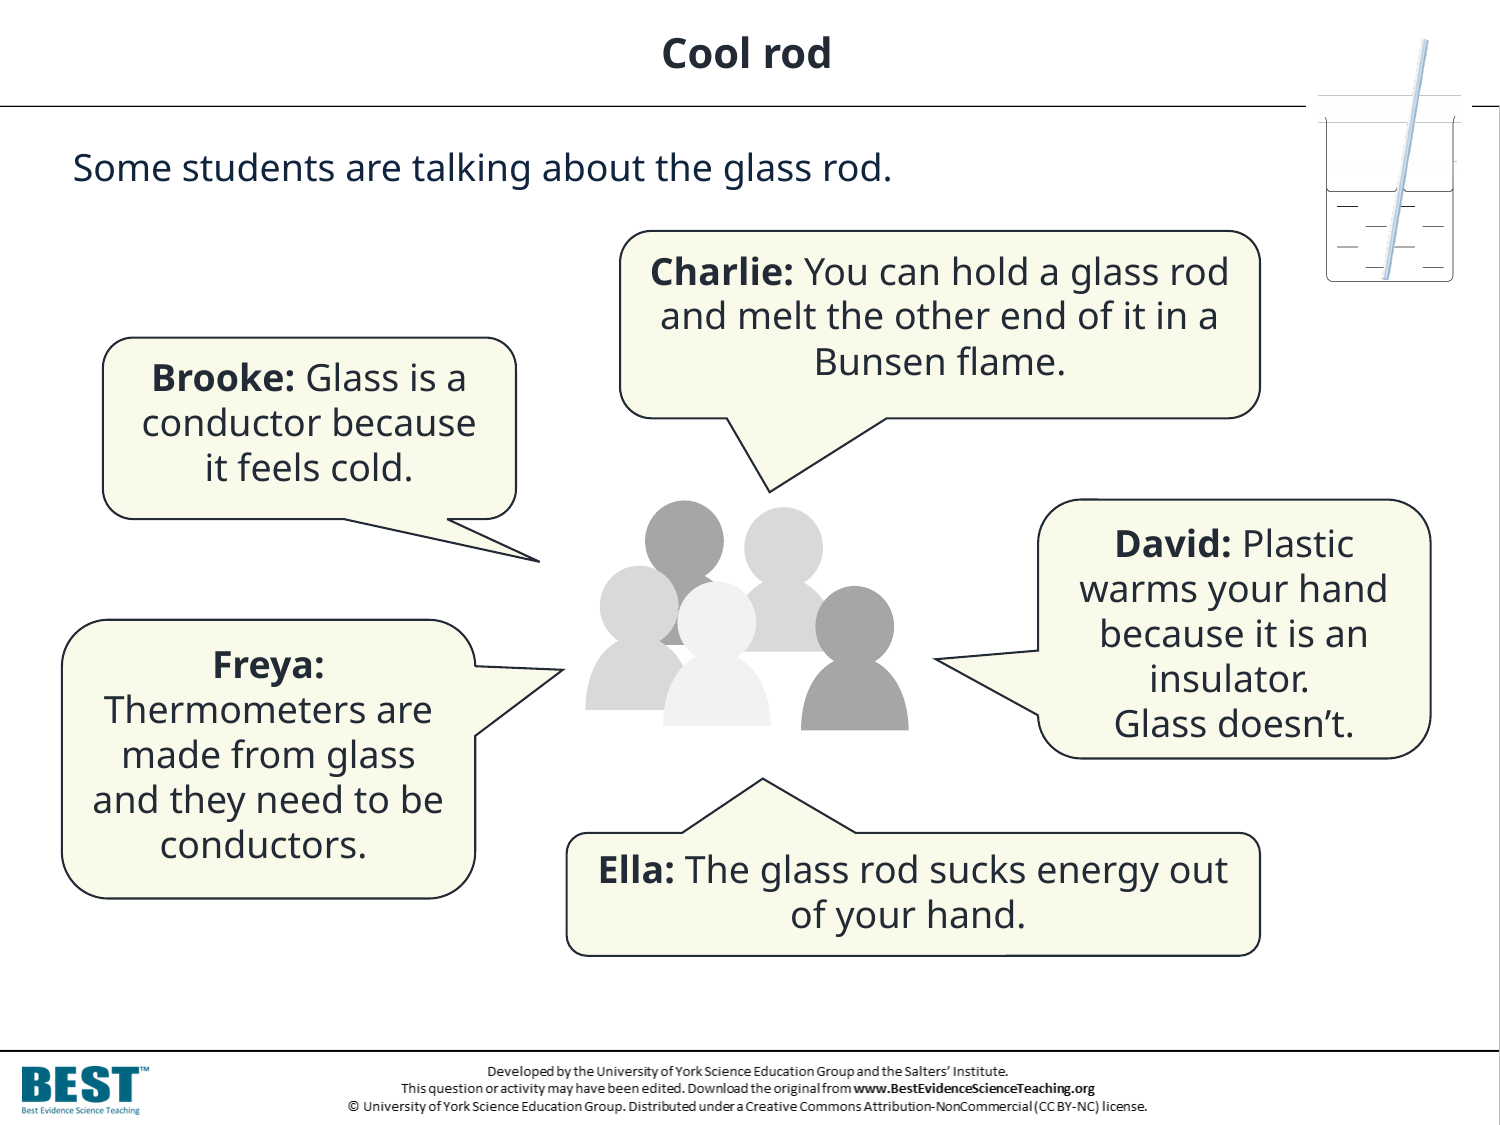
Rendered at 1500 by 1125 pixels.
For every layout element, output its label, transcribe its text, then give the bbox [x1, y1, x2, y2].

picture [0, 105, 1500, 1125]
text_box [1306, 34, 1472, 282]
text_box Cool rod [23, 4, 1471, 99]
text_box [585, 500, 909, 731]
